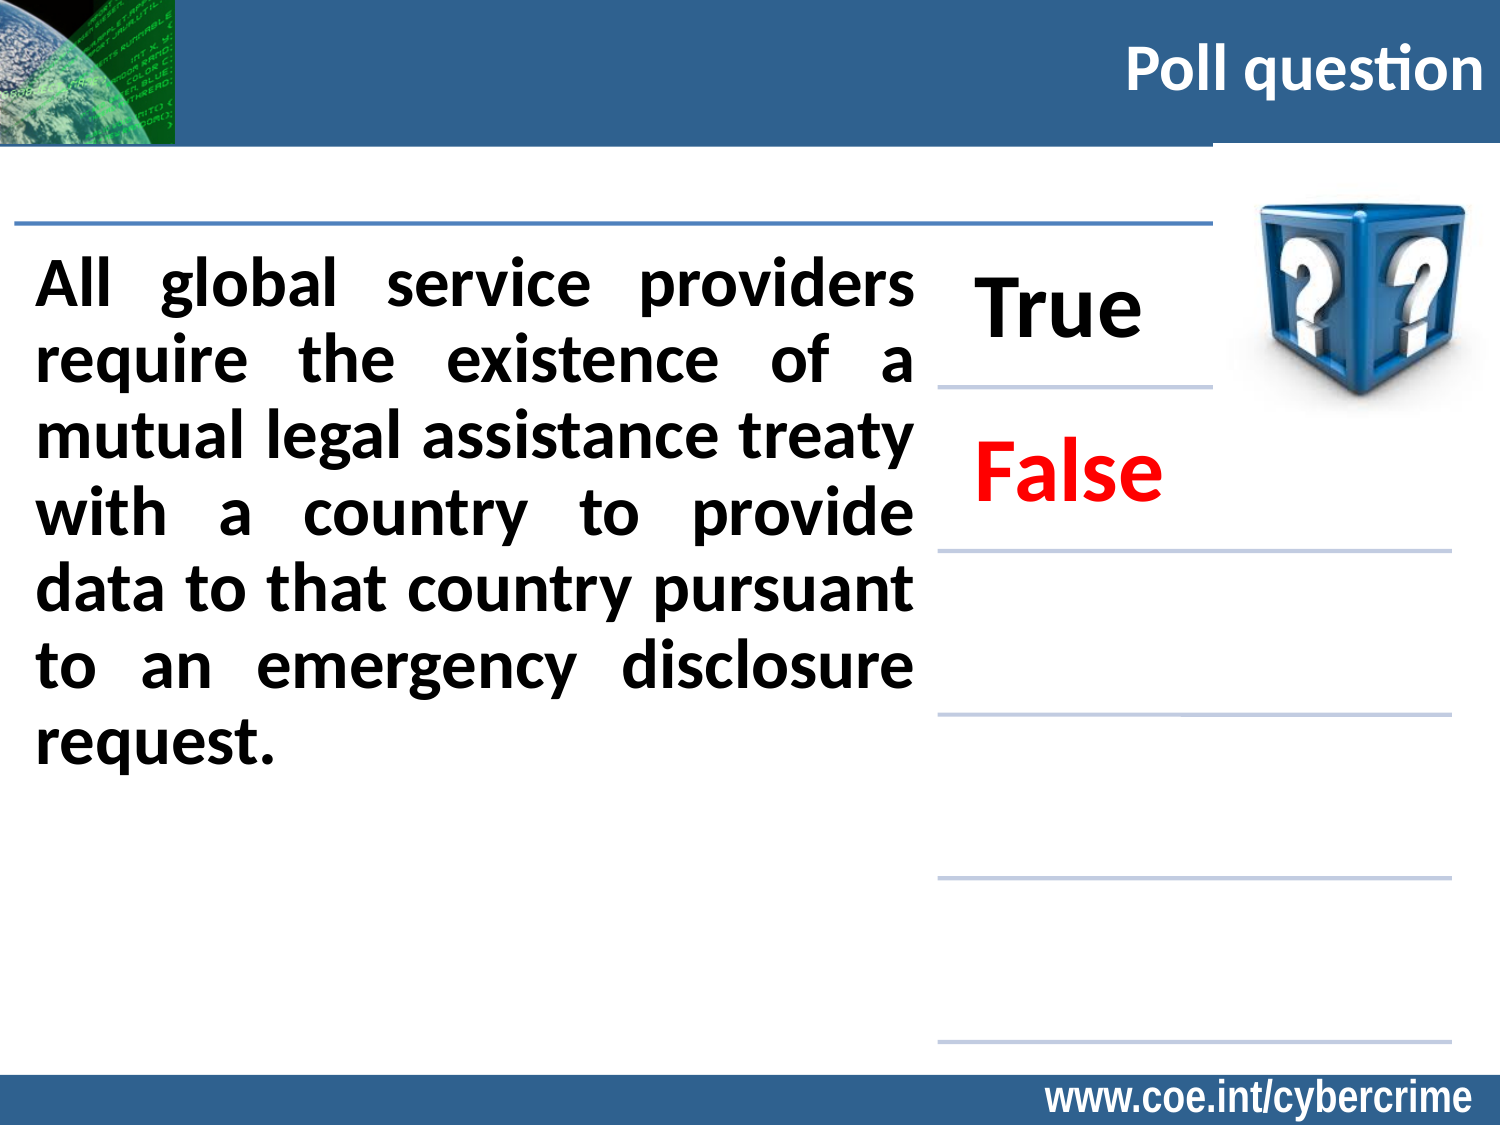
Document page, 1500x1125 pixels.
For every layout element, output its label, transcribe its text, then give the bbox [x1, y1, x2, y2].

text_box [14, 222, 1454, 1053]
picture [0, 0, 175, 144]
text_box www.coe.int/cybercrime [1030, 1059, 1500, 1125]
picture [1212, 142, 1500, 434]
text_box [0, 1073, 1030, 1125]
text_box Poll question [177, 0, 1500, 149]
